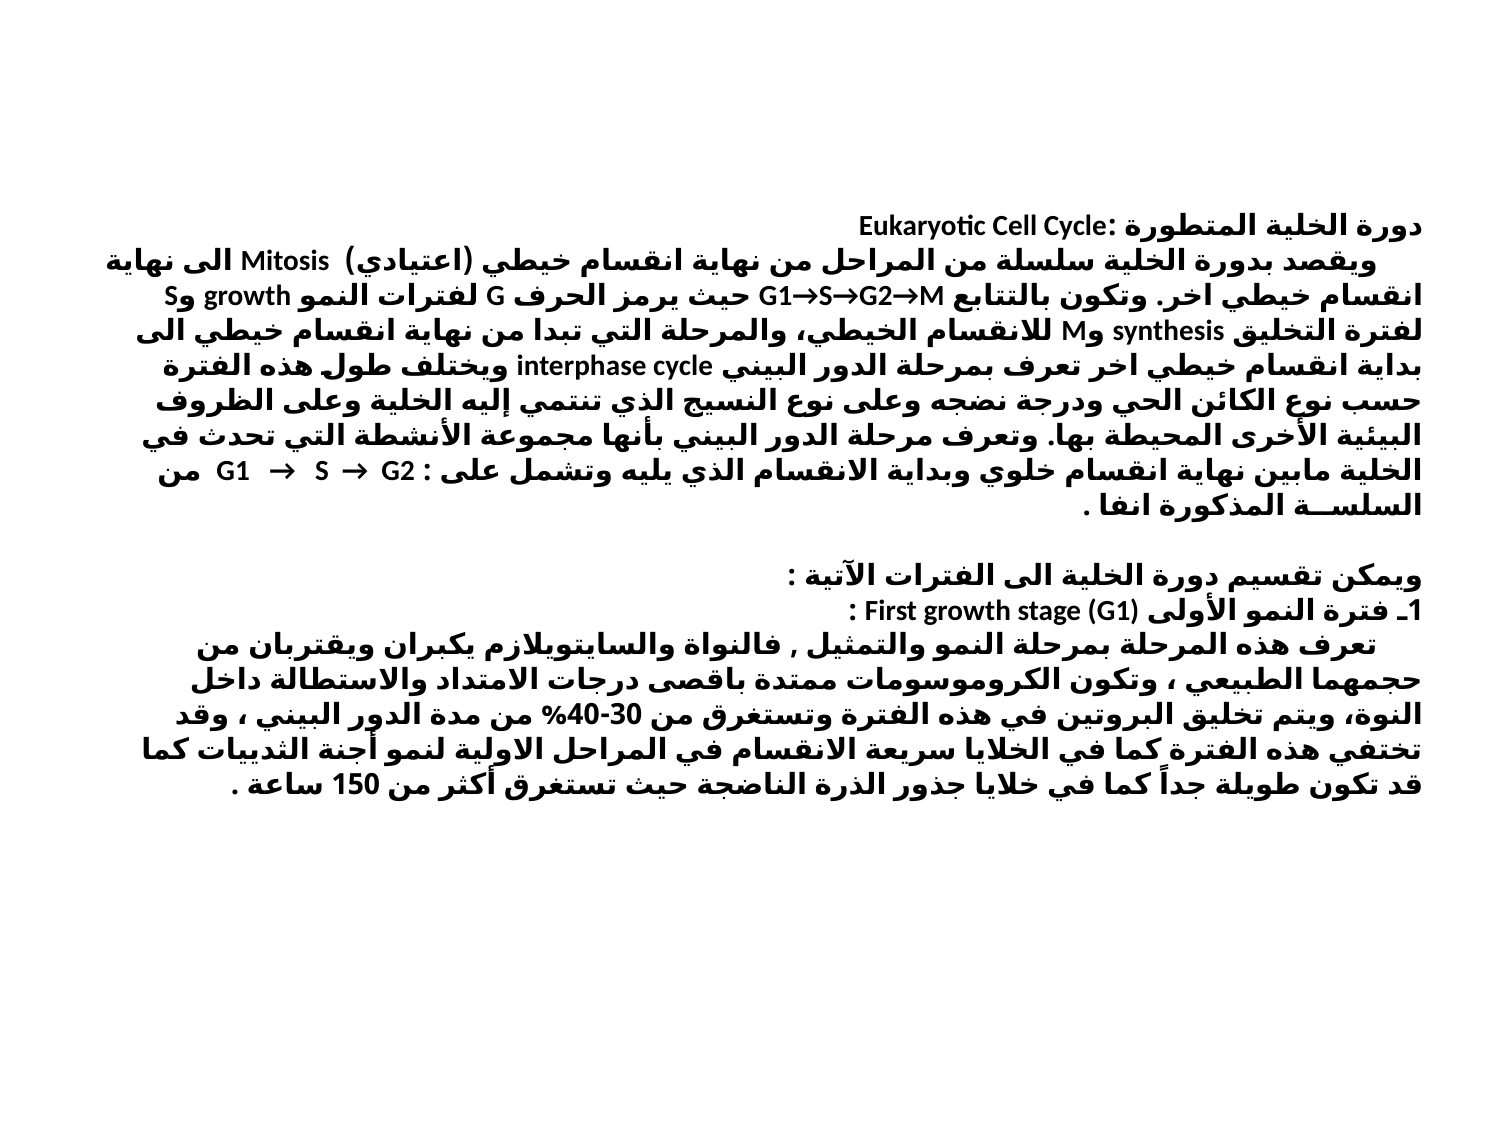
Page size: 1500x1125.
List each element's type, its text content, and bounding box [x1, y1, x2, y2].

title دورة الخلية المتطورة :Eukaryotic Cell Cycle ويقصد بدورة الخلية سلسلة من المراحل من نهاية انقسام خيطي (اعتيادي) Mitosis الى نهاية انقسام خيطي اخر. وتكون بالتتابع G1→S→G2→M حيث يرمز الحرف G لفترات النمو growth وS لفترة التخليق synthesis وM للانقسام الخيطي، والمرحلة التي تبدا من نهاية انقسام خيطي الى بداية انقسام خيطي اخر تعرف بمرحلة الدور البيني interphase cycle ويختلف طول هذه الفترة حسب نوع الكائن الحي ودرجة نضجه وعلى نوع النسيج الذي تنتمي إليه الخلية وعلى الظروف البيئية الأخرى المحيطة بها. وتعرف مرحلة الدور البيني بأنها مجموعة الأنشطة التي تحدث في الخلية مابين نهاية انقسام خلوي وبداية الانقسام الذي يليه وتشمل على : G1 → S → G2 من السلســة المذكورة انفا . ويمكن تقسيم دورة الخلية الى الفترات الآتية : 1ـ فترة النمو الأولى First growth stage (G1) : تعرف هذه المرحلة بمرحلة النمو والتمثيل , فالنواة والسايتويلازم يكبران ويقتربان من حجمهما الطبيعي ، وتكون الكروموسومات ممتدة باقصى درجات الامتداد والاستطالة داخل النوة، ويتم تخليق البروتين في هذه الفترة وتستغرق من 30-40% من مدة الدور البيني ، وقد تختفي هذه الفترة كما في الخلايا سريعة الانقسام في المراحل الاولية لنمو أجنة الثدييات كما قد تكون طويلة جداً كما في خلايا جذور الذرة الناضجة حيث تستغرق أكثر من 150 ساعة . [88, 125, 1439, 882]
